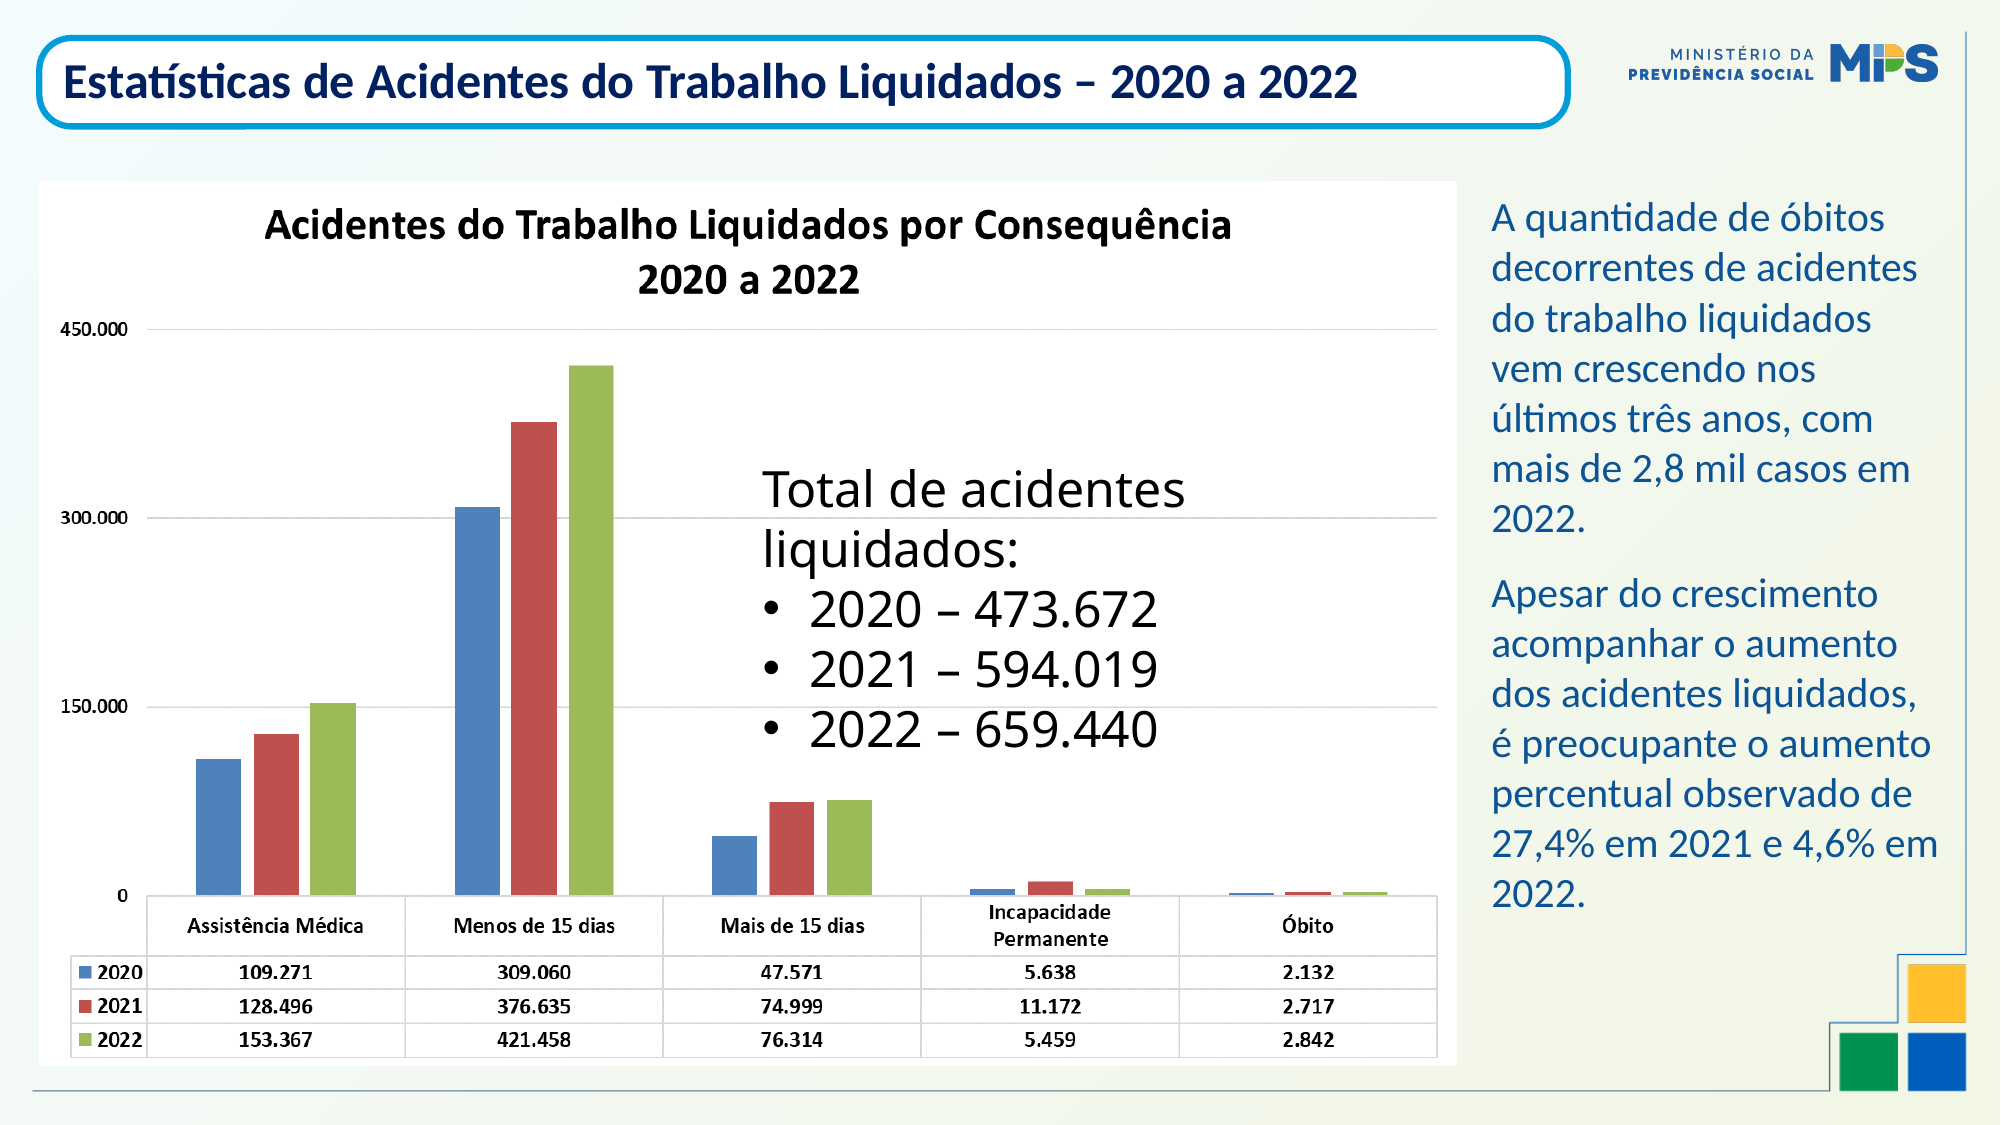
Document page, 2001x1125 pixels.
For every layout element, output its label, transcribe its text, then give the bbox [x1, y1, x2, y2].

text_box A quantidade de óbitos decorrentes de acidentes do trabalho liquidados vem crescendo nos últimos três anos, com mais de 2,8 mil casos em 2022. Apesar do crescimento acompanhar o aumento dos acidentes liquidados, é preocupante o aumento percentual observado de 27,4% em 2021 e 4,6% em 2022. [1483, 181, 1955, 944]
picture [0, 0, 2000, 1125]
text_box Estatísticas de Acidentes do Trabalho Liquidados – 2020 a 2022 [37, 35, 1570, 129]
